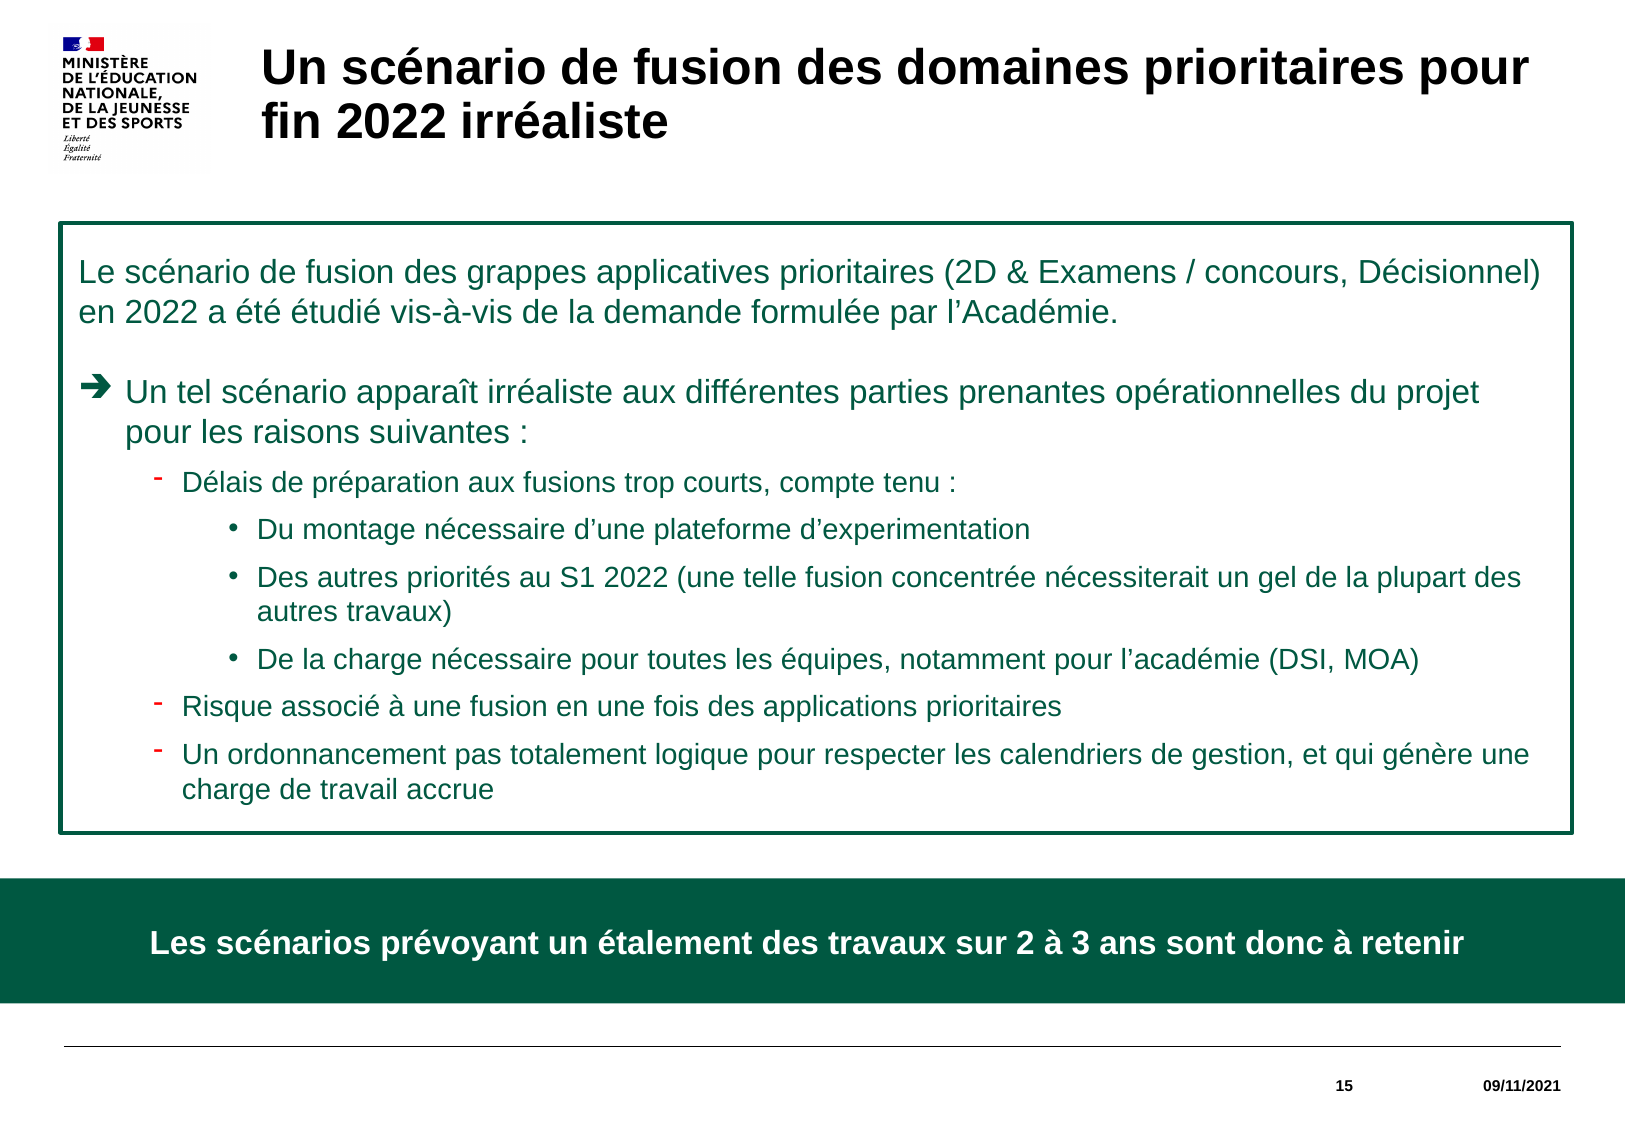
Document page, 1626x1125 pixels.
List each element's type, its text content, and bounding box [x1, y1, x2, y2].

title Un scénario de fusion des domaines prioritaires pour fin 2022 irréaliste [260, 41, 1565, 200]
text_box Le scénario de fusion des grappes applicatives prioritaires (2D & Examens / concours, Décisionnel) en 2022 a été étudié vis-à-vis de la demande formulée par l’Académie. Un tel scénario apparaît irréaliste aux différentes parties prenantes opérationnelles du projet pour les raisons suivantes : Délais de préparation aux fusions trop courts, compte tenu : Du montage nécessaire d’une plateforme d’experimentation Des autres priorités au S1 2022 (une telle fusion concentrée nécessiterait un gel de la plupart des autres travaux) De la charge nécessaire pour toutes les équipes, notamment pour l’académie (DSI, MOA) Risque associé à une fusion en une fois des applications prioritaires Un ordonnancement pas totalement logique pour respecter les calendriers de gestion, et qui génère une charge de travail accrue [58, 221, 1574, 835]
slide_number 15 [1113, 1046, 1354, 1125]
text_box Les scénarios prévoyant un étalement des travaux sur 2 à 3 ans sont donc à retenir [0, 876, 1625, 1006]
picture [48, 23, 211, 174]
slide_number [1354, 1046, 1562, 1125]
